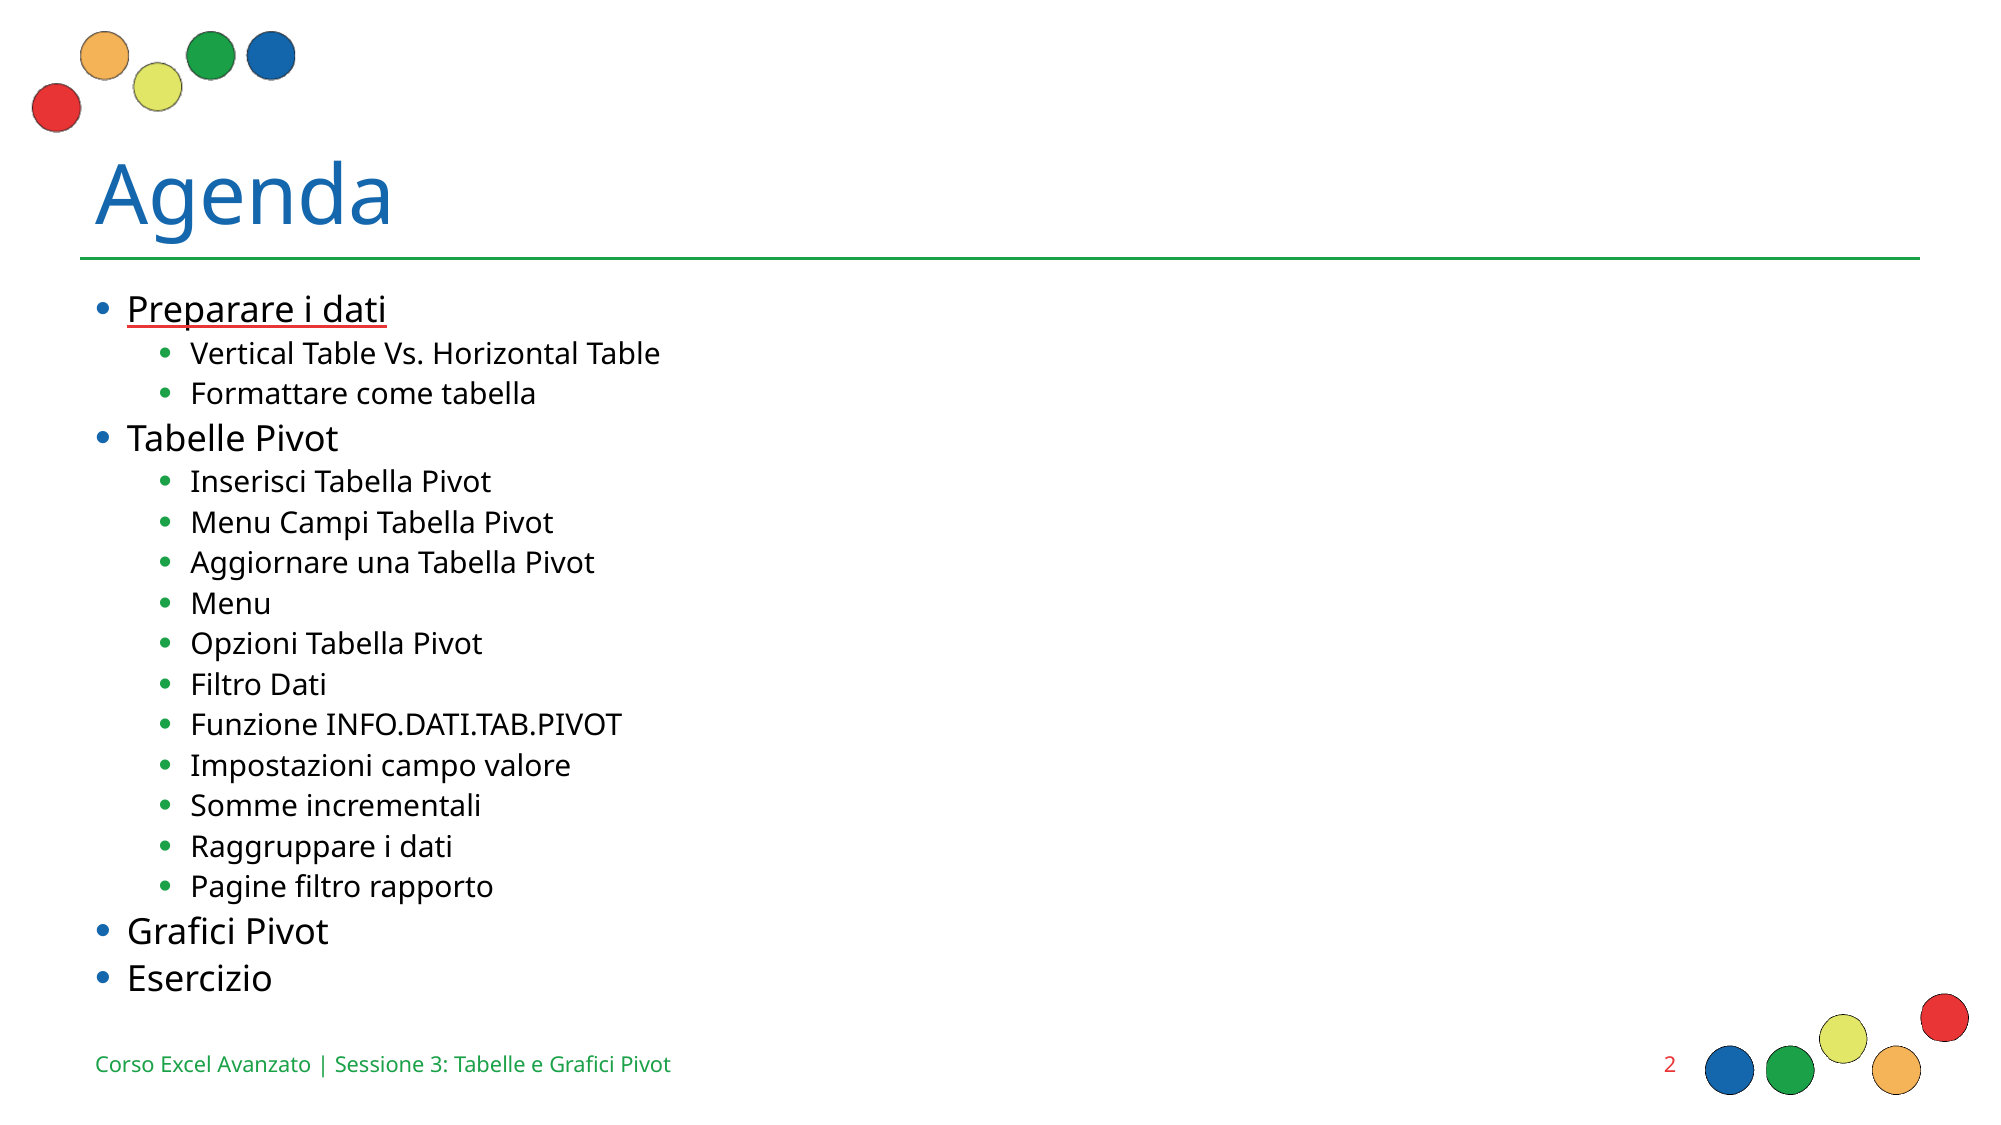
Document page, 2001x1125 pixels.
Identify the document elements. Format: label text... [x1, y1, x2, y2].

footer Corso Excel Avanzato | Sessione 3: Tabelle e Grafici Pivot [80, 1035, 1571, 1096]
list Preparare i dati Vertical Table Vs. Horizontal Table Formattare come tabella Tabelle Pivot Inserisci Tabella Pivot Menu Campi Tabella Pivot Aggiornare una Tabella Pivot Menu Opzioni Tabella Pivot Filtro Dati Funzione INFO.DATI.TAB.PIVOT Impostazioni campo valore Somme incrementali Raggruppare i dati Pagine filtro rapporto Grafici Pivot Esercizio [80, 278, 1920, 1011]
slide_number 2 [1583, 1035, 1692, 1096]
picture [1704, 990, 1971, 1096]
title Agenda [80, 123, 1920, 259]
picture [29, 30, 295, 135]
